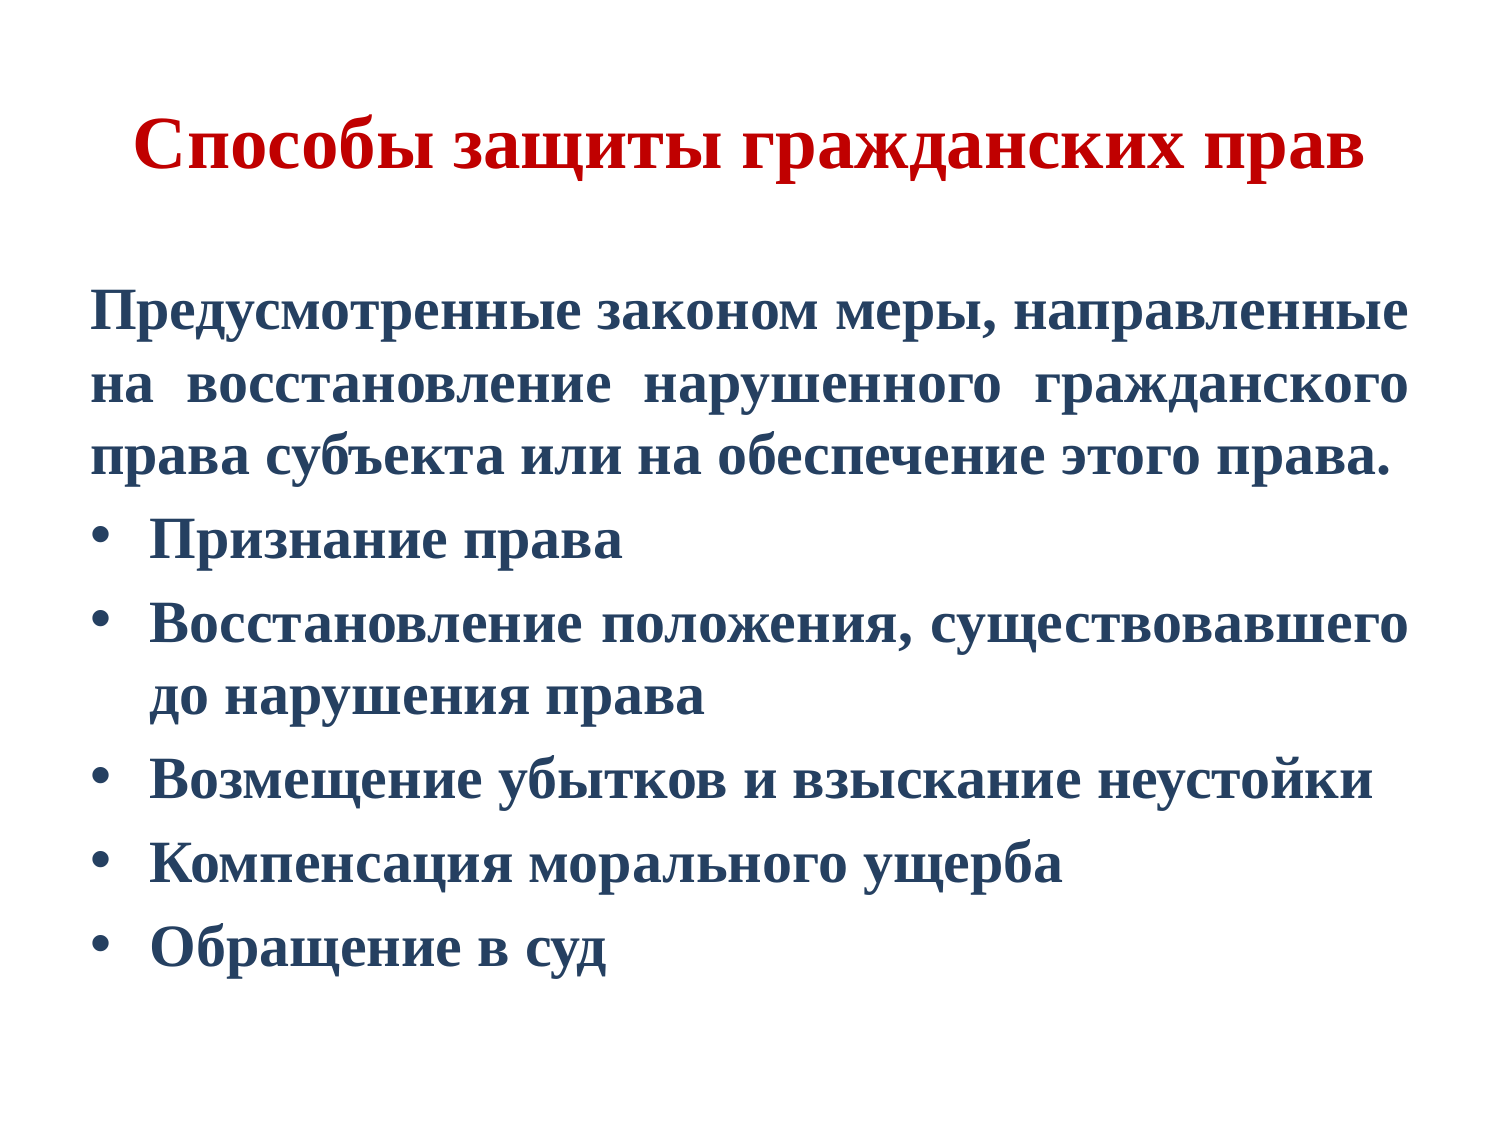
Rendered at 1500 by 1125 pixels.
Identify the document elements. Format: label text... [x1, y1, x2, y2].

title Способы защиты гражданских прав [75, 45, 1425, 233]
list Предусмотренные законом меры, направленные на восстановление нарушенного гражданского права субъекта или на обеспечение этого права. Признание права Восстановление положения, существовавшего до нарушения права Возмещение убытков и взыскание неустойки Компенсация морального ущерба Обращение в суд [75, 262, 1425, 1005]
